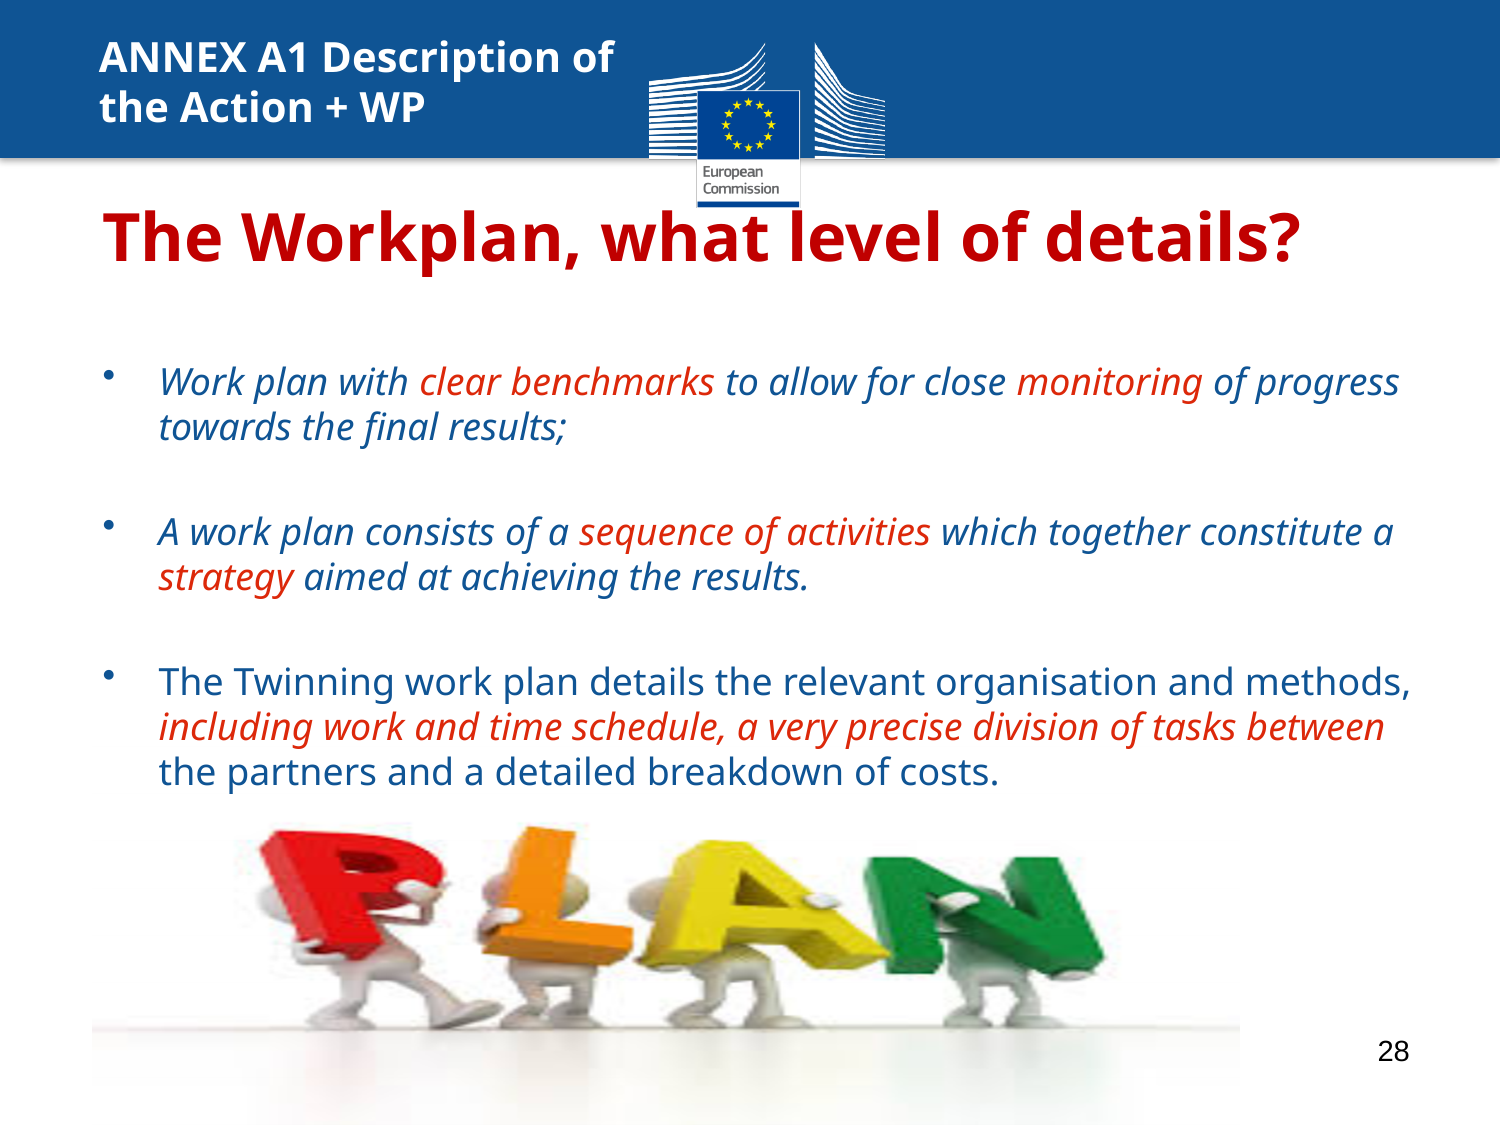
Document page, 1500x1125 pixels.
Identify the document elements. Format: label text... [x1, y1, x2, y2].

picture [649, 42, 885, 187]
list Work plan with clear benchmarks to allow for close monitoring of progress towards the final results; A work plan consists of a sequence of activities which together constitute a strategy aimed at achieving the results. The Twinning work plan details the relevant organisation and methods, including work and time schedule, a very precise division of tasks between the partners and a detailed breakdown of costs. [87, 350, 1438, 1004]
slide_number 28 [1245, 1024, 1425, 1103]
title ANNEX A1 Description of the Action + WP [24, 37, 675, 125]
picture [92, 699, 1240, 1125]
text_box The Workplan, what level of details? [87, 187, 1325, 363]
